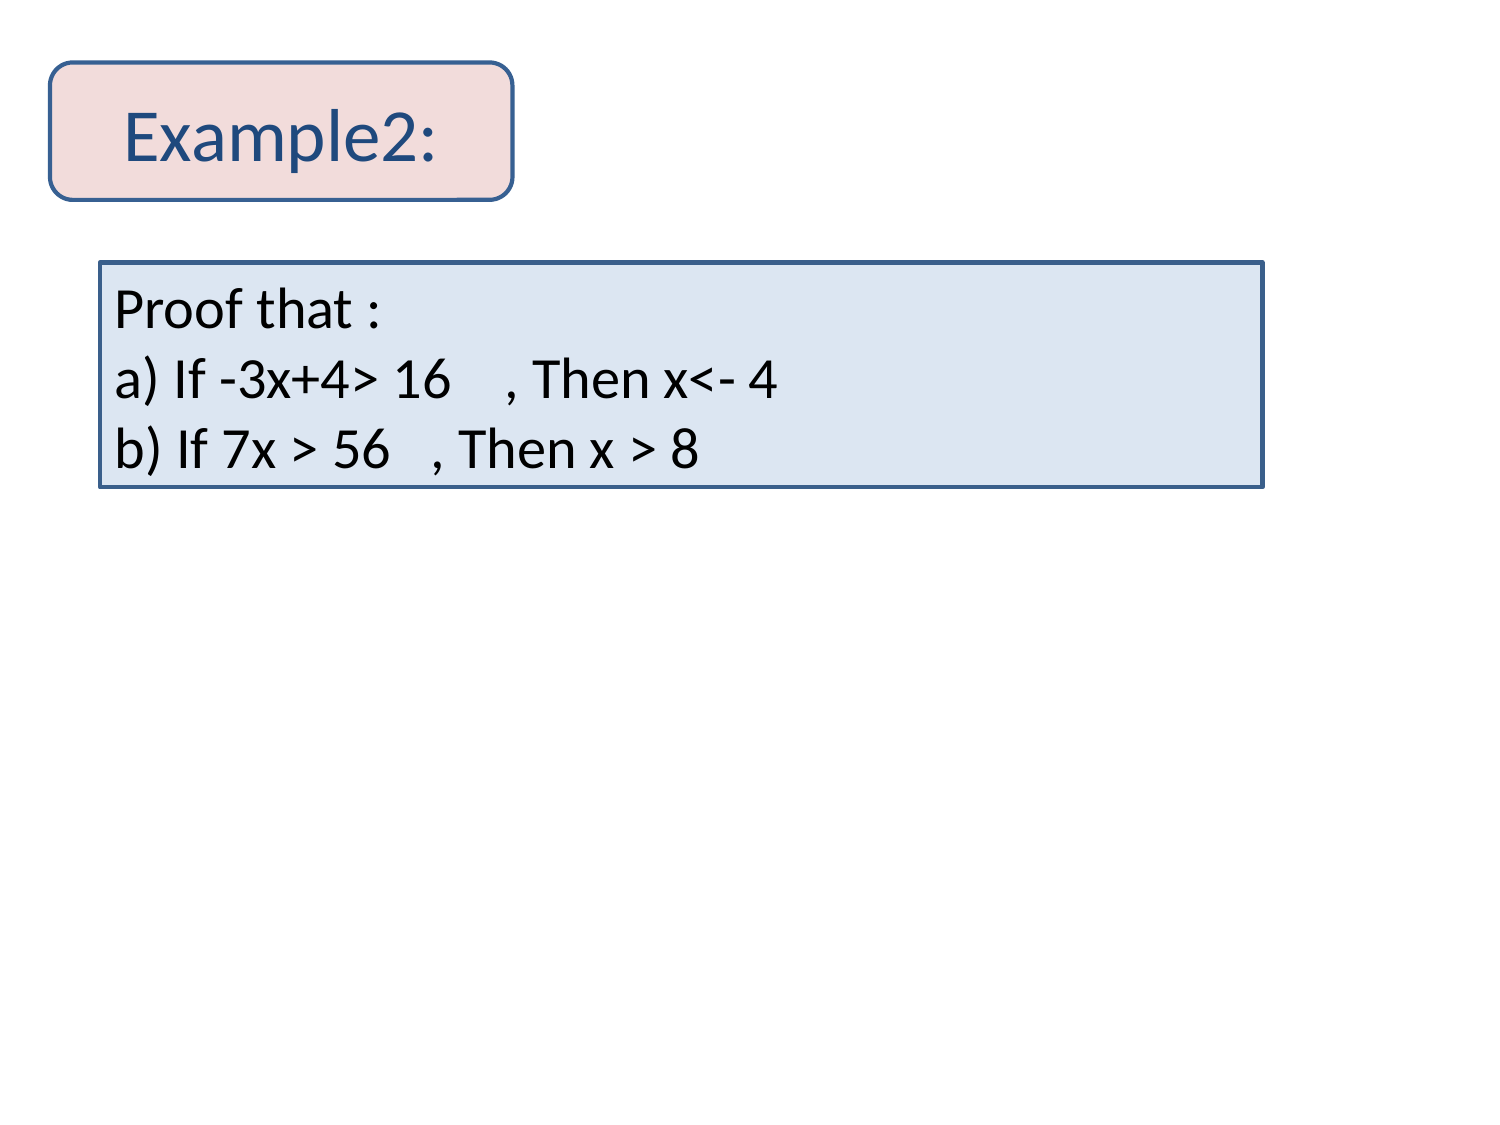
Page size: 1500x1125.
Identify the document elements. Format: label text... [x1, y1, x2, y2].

text_box Example2: [47, 60, 515, 202]
text_box Proof that : a) If -3x+4> 16 , Then x<- 4 b) If 7x > 56 , Then x > 8 [98, 260, 1265, 489]
